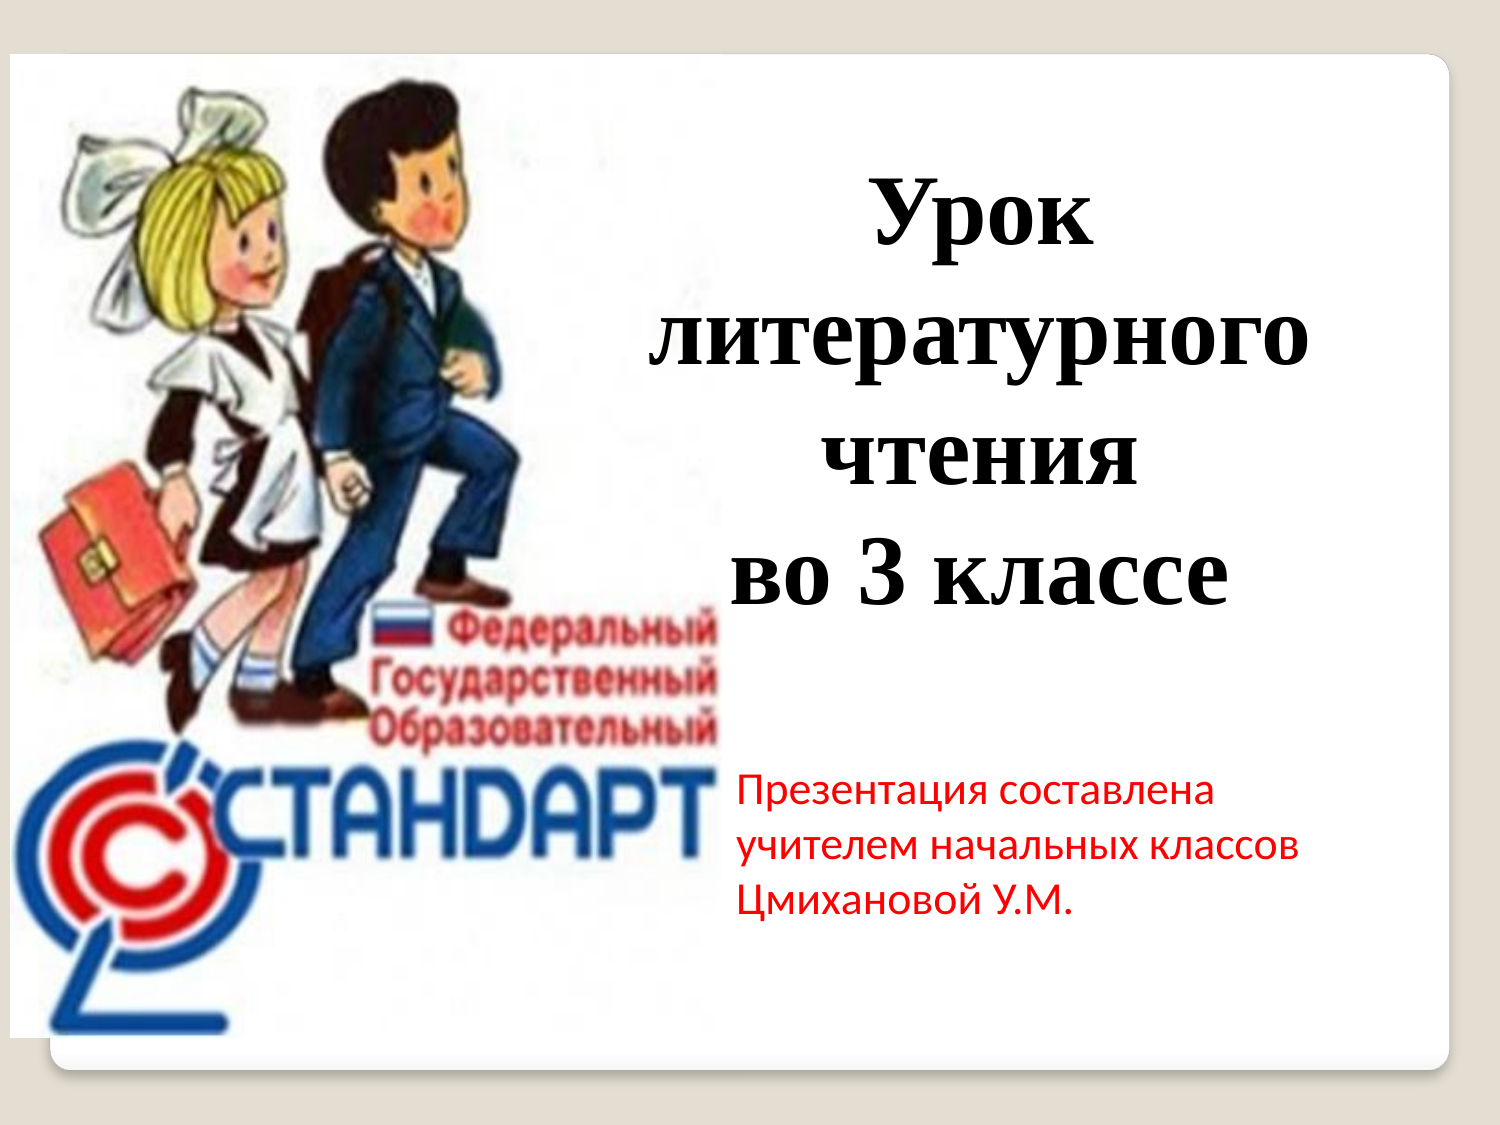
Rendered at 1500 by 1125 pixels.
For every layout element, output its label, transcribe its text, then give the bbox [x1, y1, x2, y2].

text_box Презентация составлена учителем начальных классов Цмихановой У.М. [728, 751, 1412, 932]
picture [9, 54, 722, 1038]
text_box Урок литературного чтения во 3 классе [728, 137, 1412, 632]
